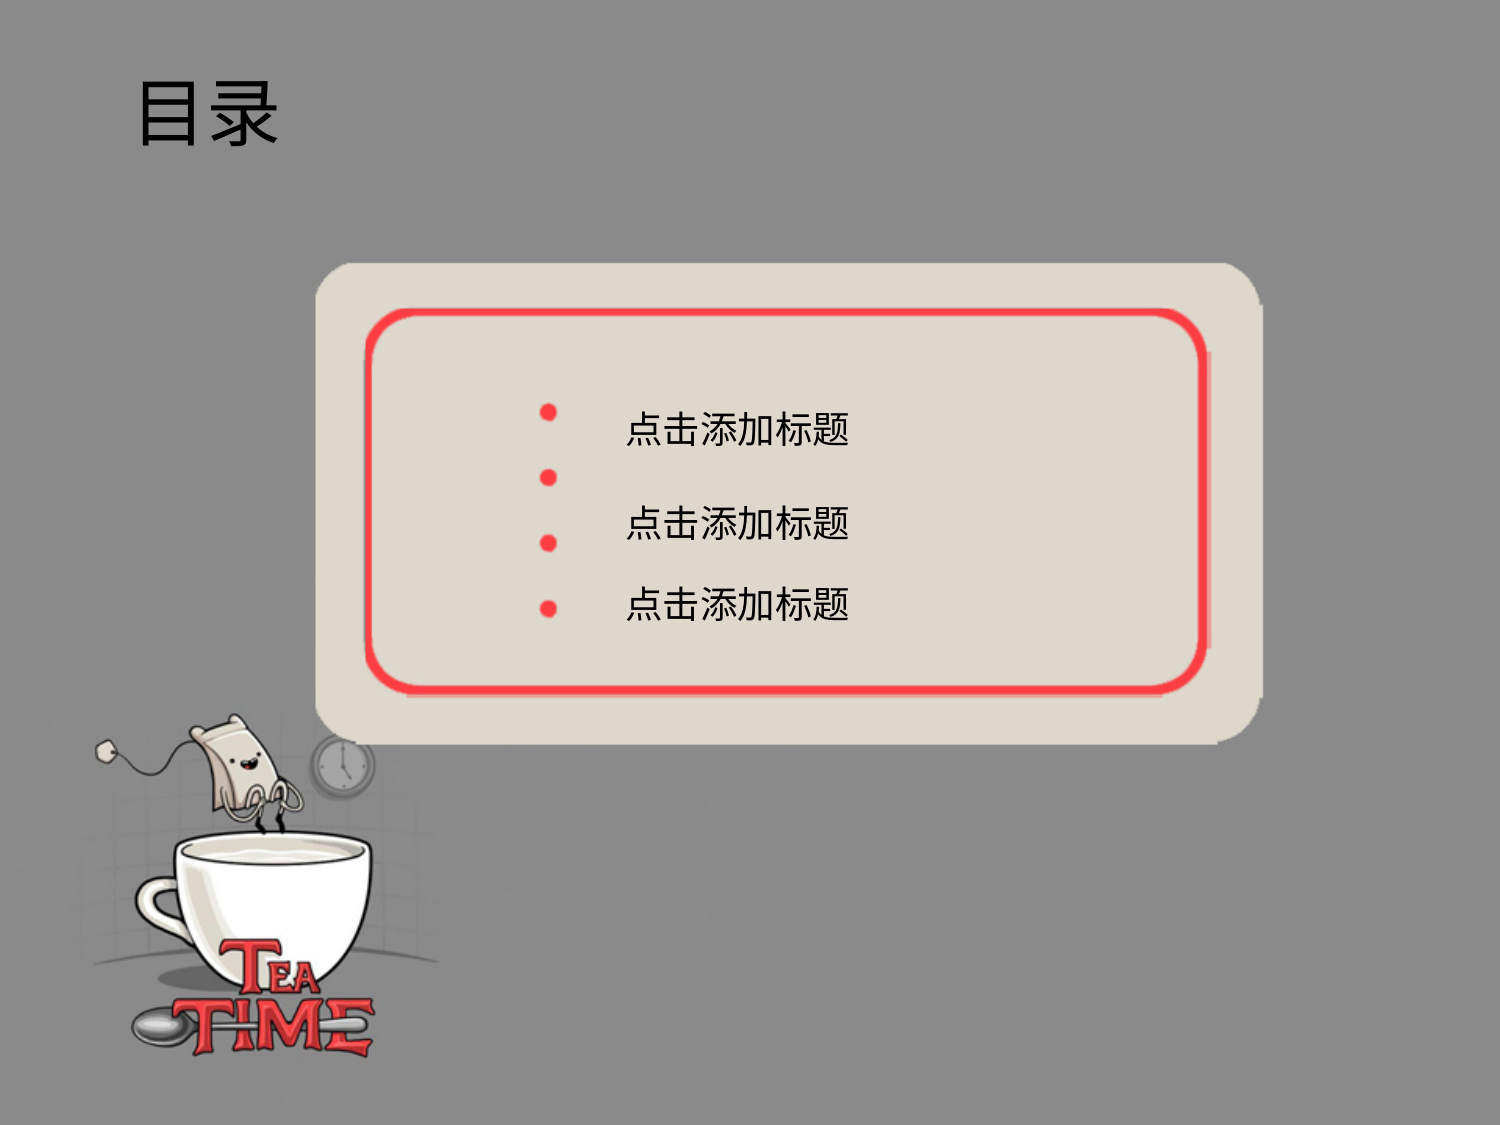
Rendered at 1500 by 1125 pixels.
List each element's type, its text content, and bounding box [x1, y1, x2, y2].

text_box 点击添加标题 [610, 574, 866, 634]
picture [0, 0, 1500, 1125]
text_box 目录 [117, 58, 305, 164]
text_box 点击添加标题 [610, 398, 866, 459]
text_box 点击添加标题 [610, 492, 866, 552]
